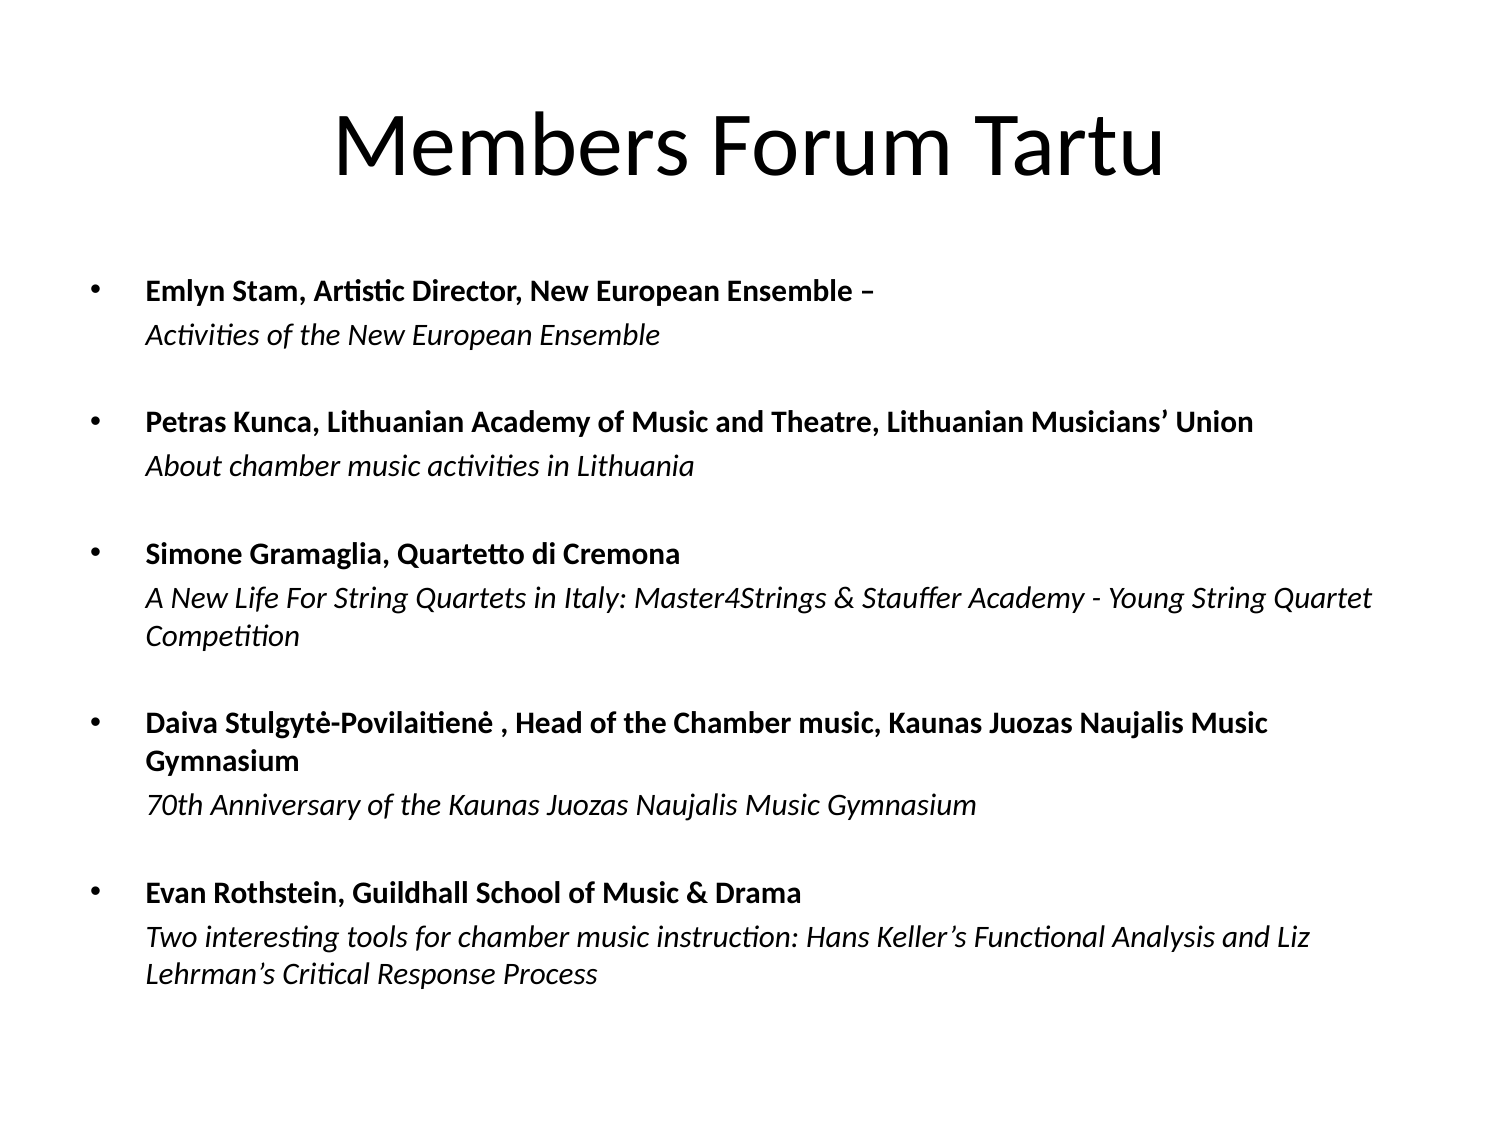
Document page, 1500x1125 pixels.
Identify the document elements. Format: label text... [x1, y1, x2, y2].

title Members Forum Tartu [75, 45, 1425, 233]
list Emlyn Stam, Artistic Director, New European Ensemble – Activities of the New European Ensemble Petras Kunca, Lithuanian Academy of Music and Theatre, Lithuanian Musicians’ Union About chamber music activities in Lithuania Simone Gramaglia, Quartetto di Cremona A New Life For String Quartets in Italy: Master4Strings & Stauffer Academy - Young String Quartet Competition Daiva Stulgytė-Povilaitienė , Head of the Chamber music, Kaunas Juozas Naujalis Music Gymnasium 70th Anniversary of the Kaunas Juozas Naujalis Music Gymnasium Evan Rothstein, Guildhall School of Music & Drama Two interesting tools for chamber music instruction: Hans Keller’s Functional Analysis and Liz Lehrman’s Critical Response Process [75, 262, 1425, 1005]
